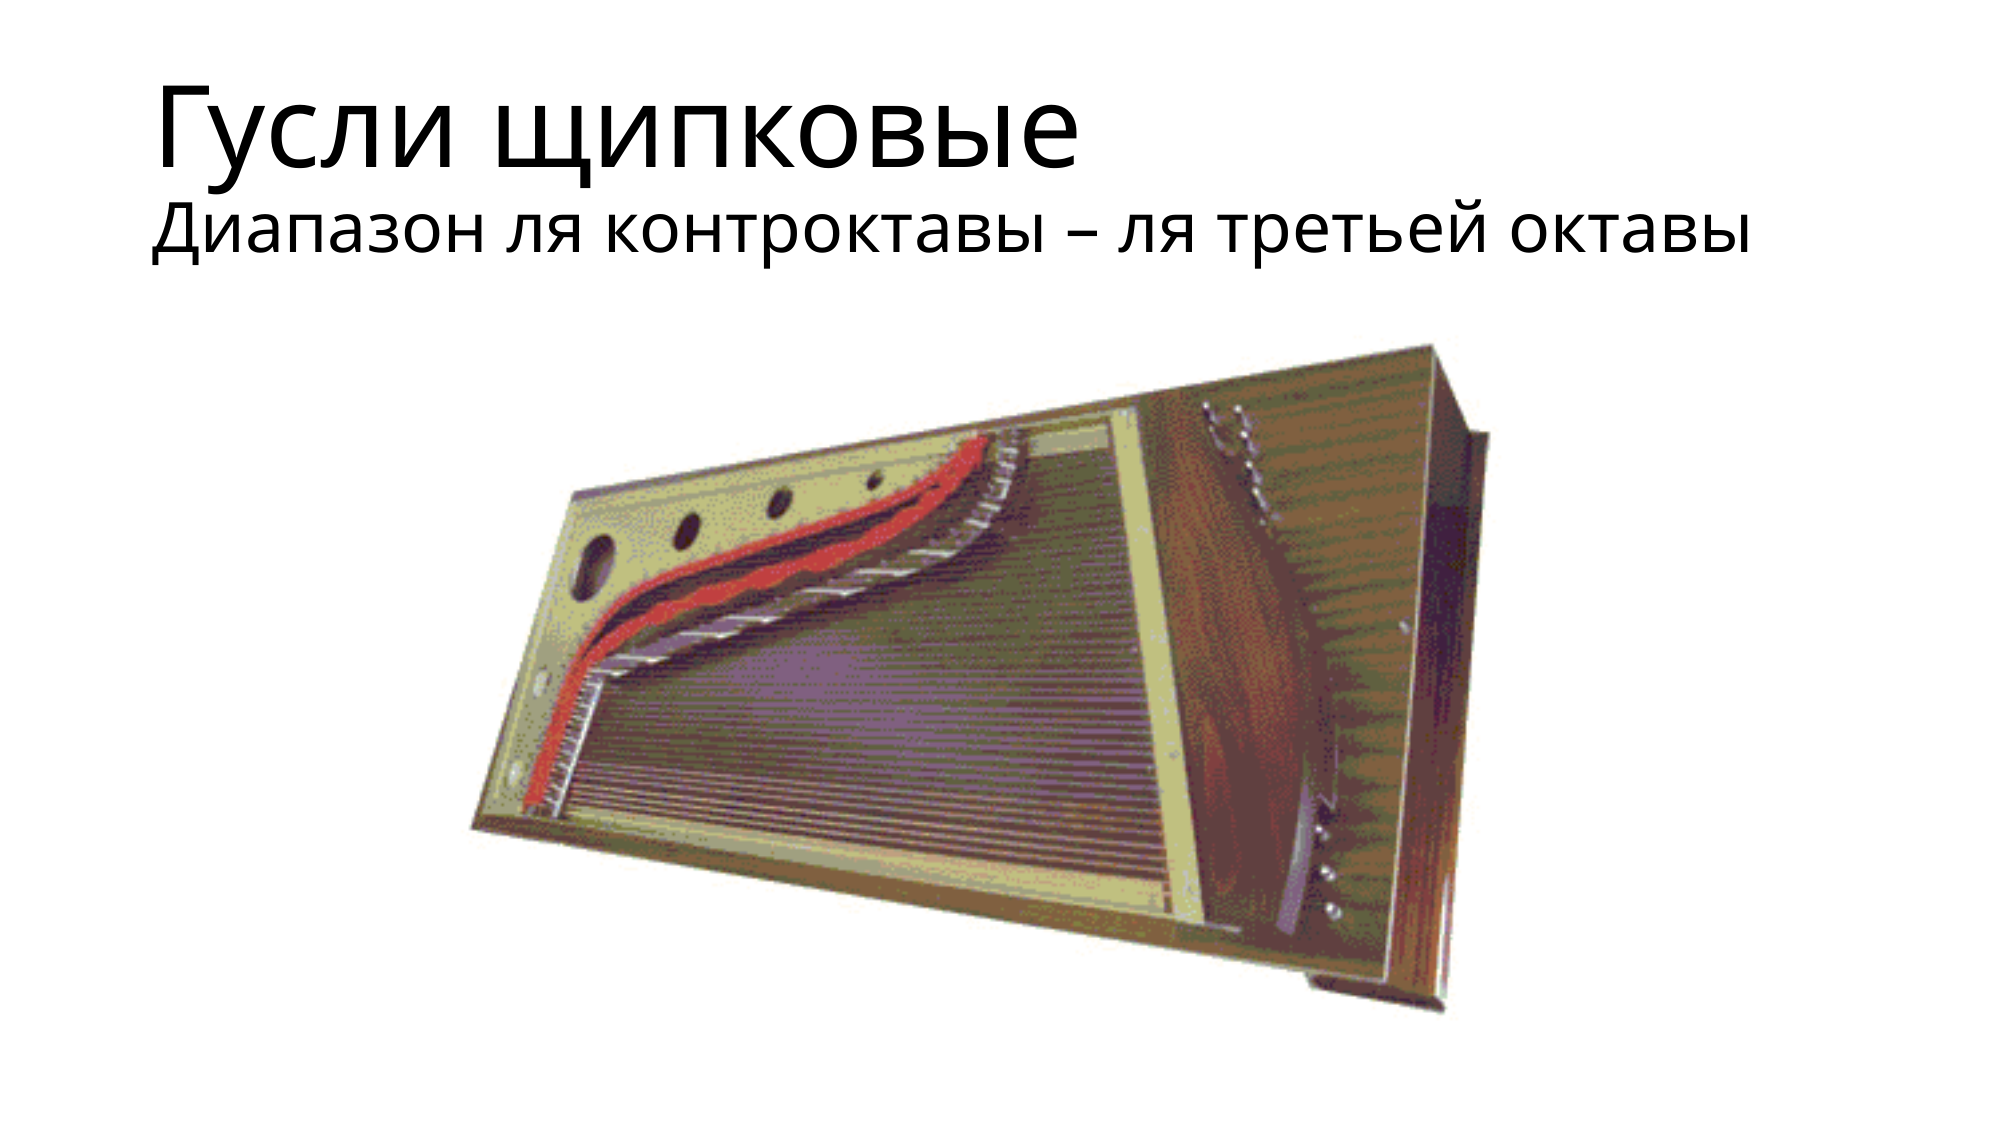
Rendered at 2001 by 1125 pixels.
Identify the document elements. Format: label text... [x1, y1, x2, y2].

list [454, 283, 1523, 1085]
title Гусли щипковые Диапазон ля контроктавы – ля третьей октавы [137, 59, 1863, 278]
